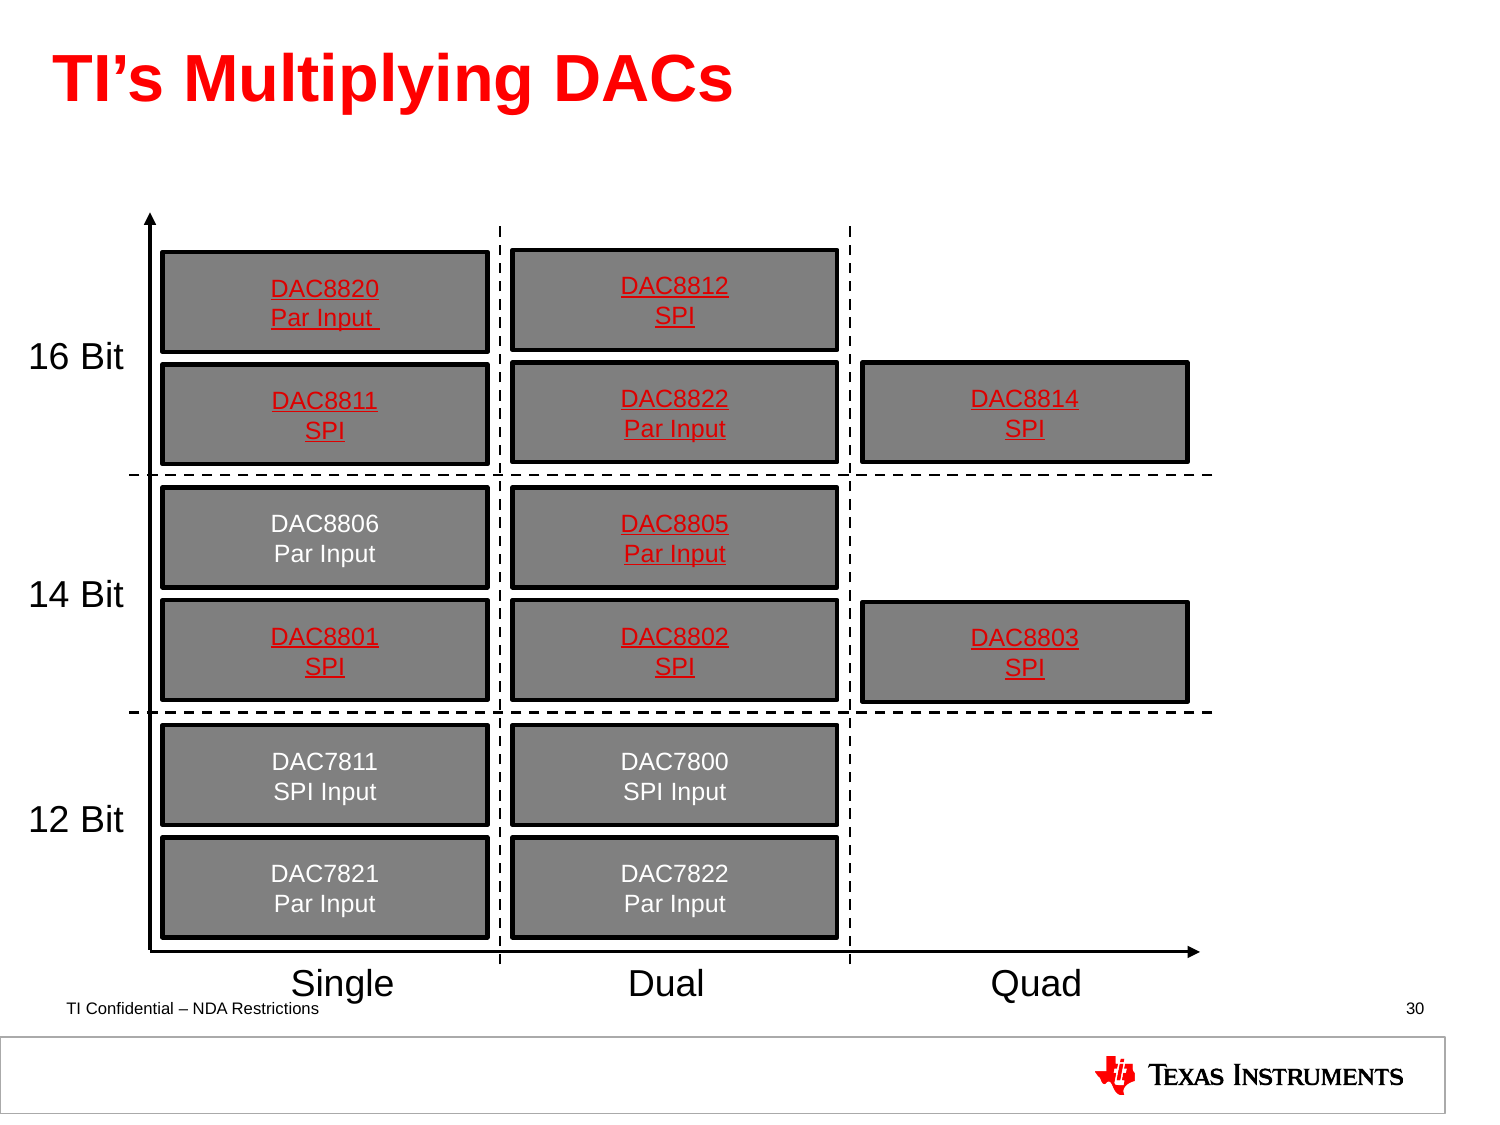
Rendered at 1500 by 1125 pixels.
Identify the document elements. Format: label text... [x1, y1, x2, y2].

text_box TI’s Multiplying DACs [37, 37, 1450, 125]
text_box Dual [613, 961, 720, 1012]
slide_number 30 [1089, 990, 1440, 1025]
text_box DAC8814 SPI [860, 360, 1190, 464]
text_box 12 Bit [13, 787, 139, 848]
text_box Single [275, 961, 410, 1012]
text_box DAC8812 SPI [510, 248, 839, 352]
text_box DAC8820 Par Input [160, 250, 490, 354]
picture [1095, 1056, 1403, 1095]
text_box DAC8802 SPI [510, 598, 839, 702]
text_box DAC8805 Par Input [510, 485, 839, 590]
text_box DAC8803 SPI [860, 600, 1190, 704]
text_box 14 Bit [13, 562, 139, 623]
text_box DAC8806 Par Input [160, 485, 490, 590]
text_box DAC8811 SPI [160, 362, 490, 466]
text_box 16 Bit [13, 324, 139, 385]
text_box Quad [975, 961, 1097, 1012]
text_box DAC7811 SPI Input [160, 723, 490, 827]
text_box DAC7822 Par Input [510, 835, 839, 940]
text_box DAC7800 SPI Input [510, 723, 839, 827]
text_box DAC8801 SPI [160, 598, 490, 702]
text_box DAC8822 Par Input [510, 360, 839, 464]
text_box DAC7821 Par Input [160, 835, 490, 940]
